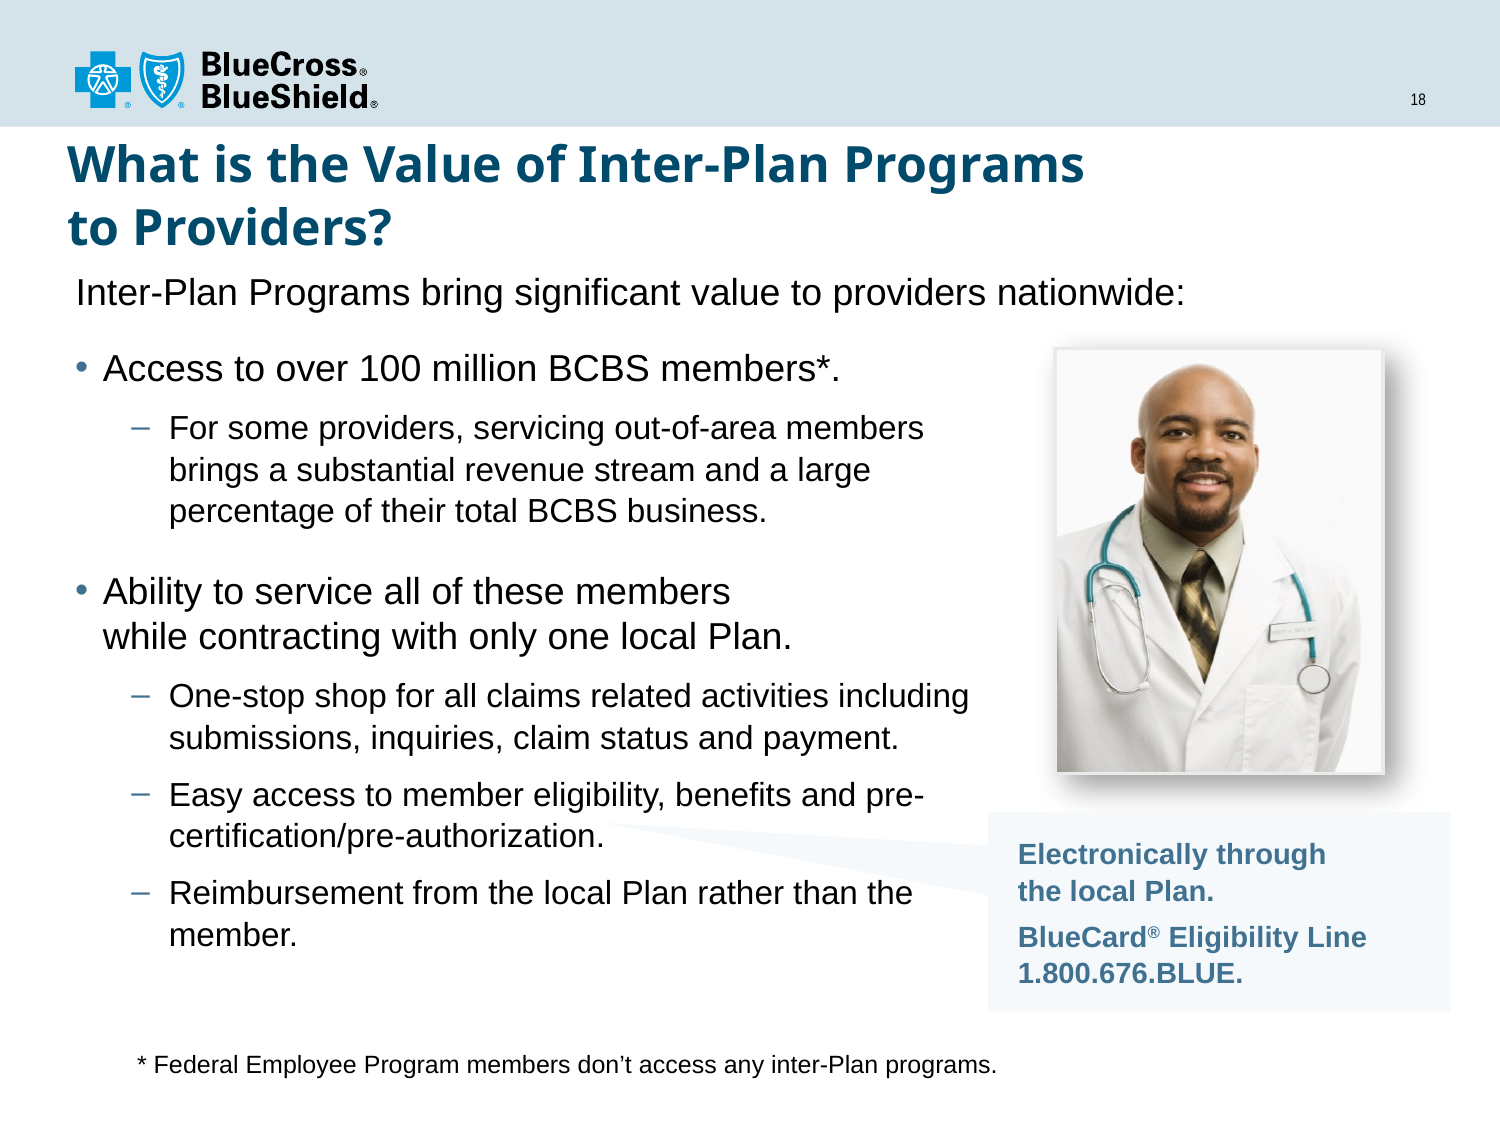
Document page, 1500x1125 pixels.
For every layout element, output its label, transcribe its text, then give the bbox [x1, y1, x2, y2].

list Access to over 100 million BCBS members*. For some providers, servicing out-of-area members brings a substantial revenue stream and a large percentage of their total BCBS business. Ability to service all of these members while contracting with only one local Plan. One-stop shop for all claims related activities including submissions, inquiries, claim status and payment. Easy access to member eligibility, benefits and pre-certification/pre-authorization. Reimbursement from the local Plan rather than the member. [75, 336, 1046, 979]
picture [178, 101, 185, 109]
picture [124, 101, 131, 109]
text_box * Federal Employee Program members don’t access any inter-Plan programs. [122, 1040, 1500, 1086]
picture [1056, 349, 1382, 773]
list Inter-Plan Programs bring significant value to providers nationwide: [75, 267, 1476, 327]
title What is the Value of Inter-Plan Programs to Providers? [67, 130, 1418, 242]
text_box Electronically through the local Plan. BlueCard® Eligibility Line 1.800.676.BLUE. [602, 810, 1453, 1014]
